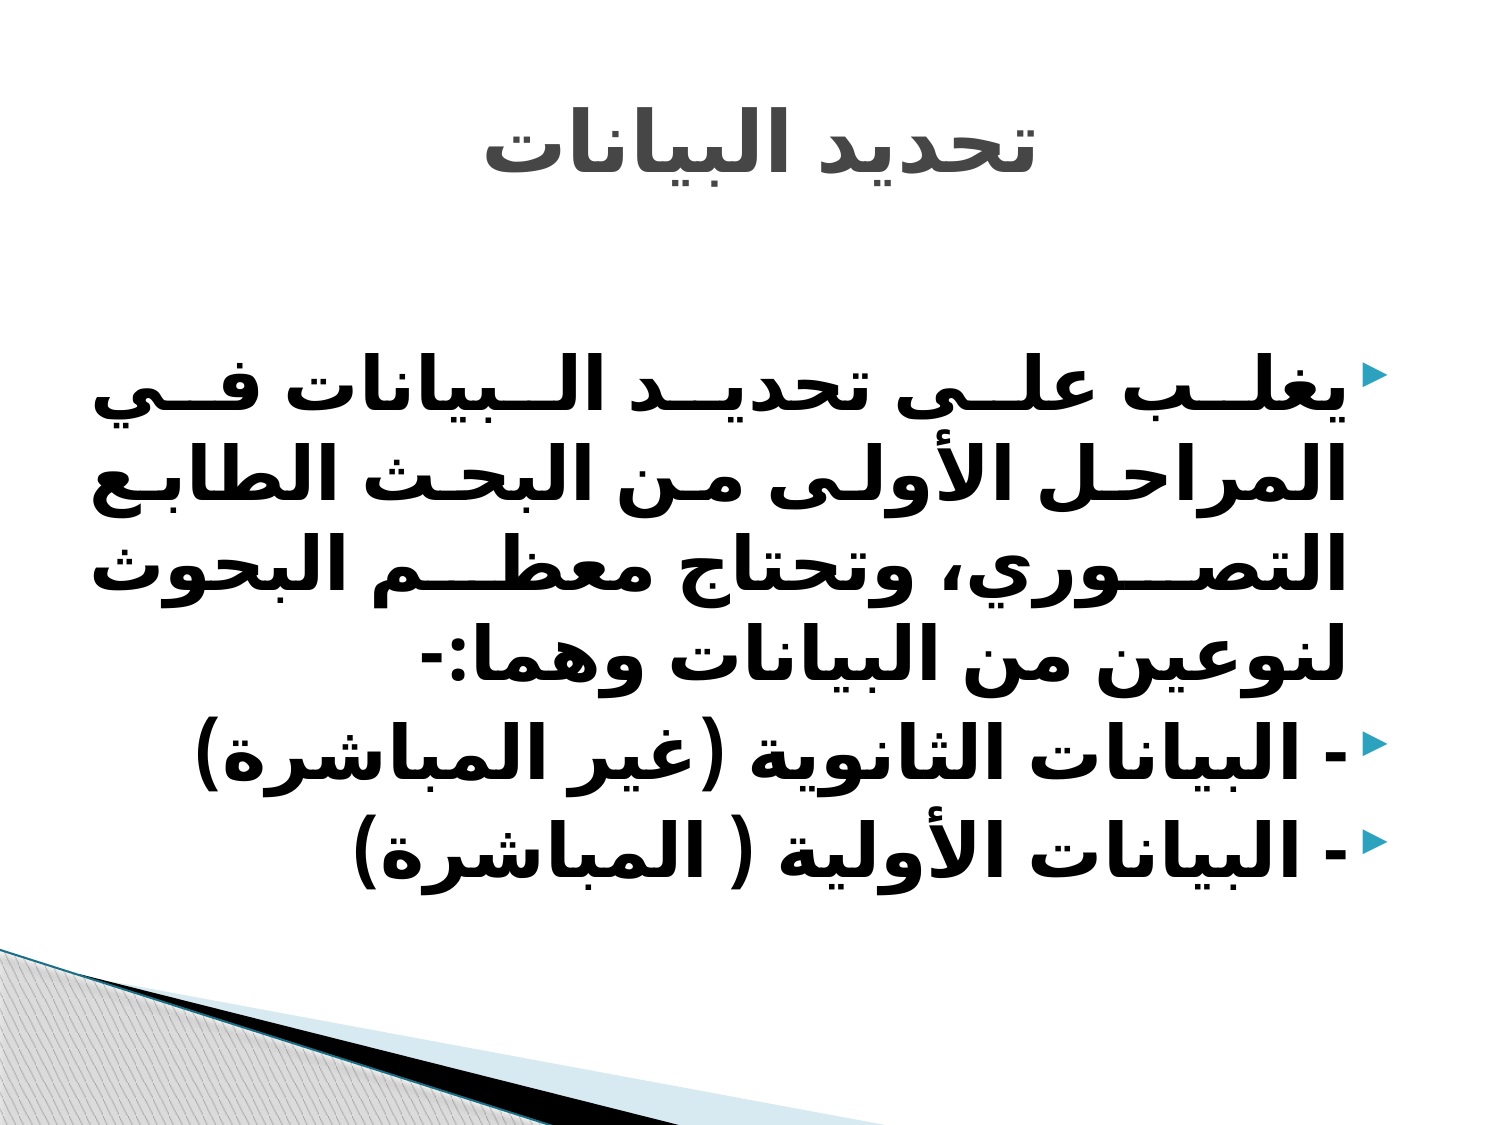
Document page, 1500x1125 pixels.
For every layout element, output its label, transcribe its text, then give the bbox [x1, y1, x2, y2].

list يغلب على تحديد البيانات في المراحل الأولى من البحث الطابع التصوري، وتحتاج معظم البحوث لنوعين من البيانات وهما:- - البيانات الثانوية (غير المباشرة) - البيانات الأولية ( المباشرة) [75, 243, 1425, 986]
title تحديد البيانات [75, 45, 1425, 233]
